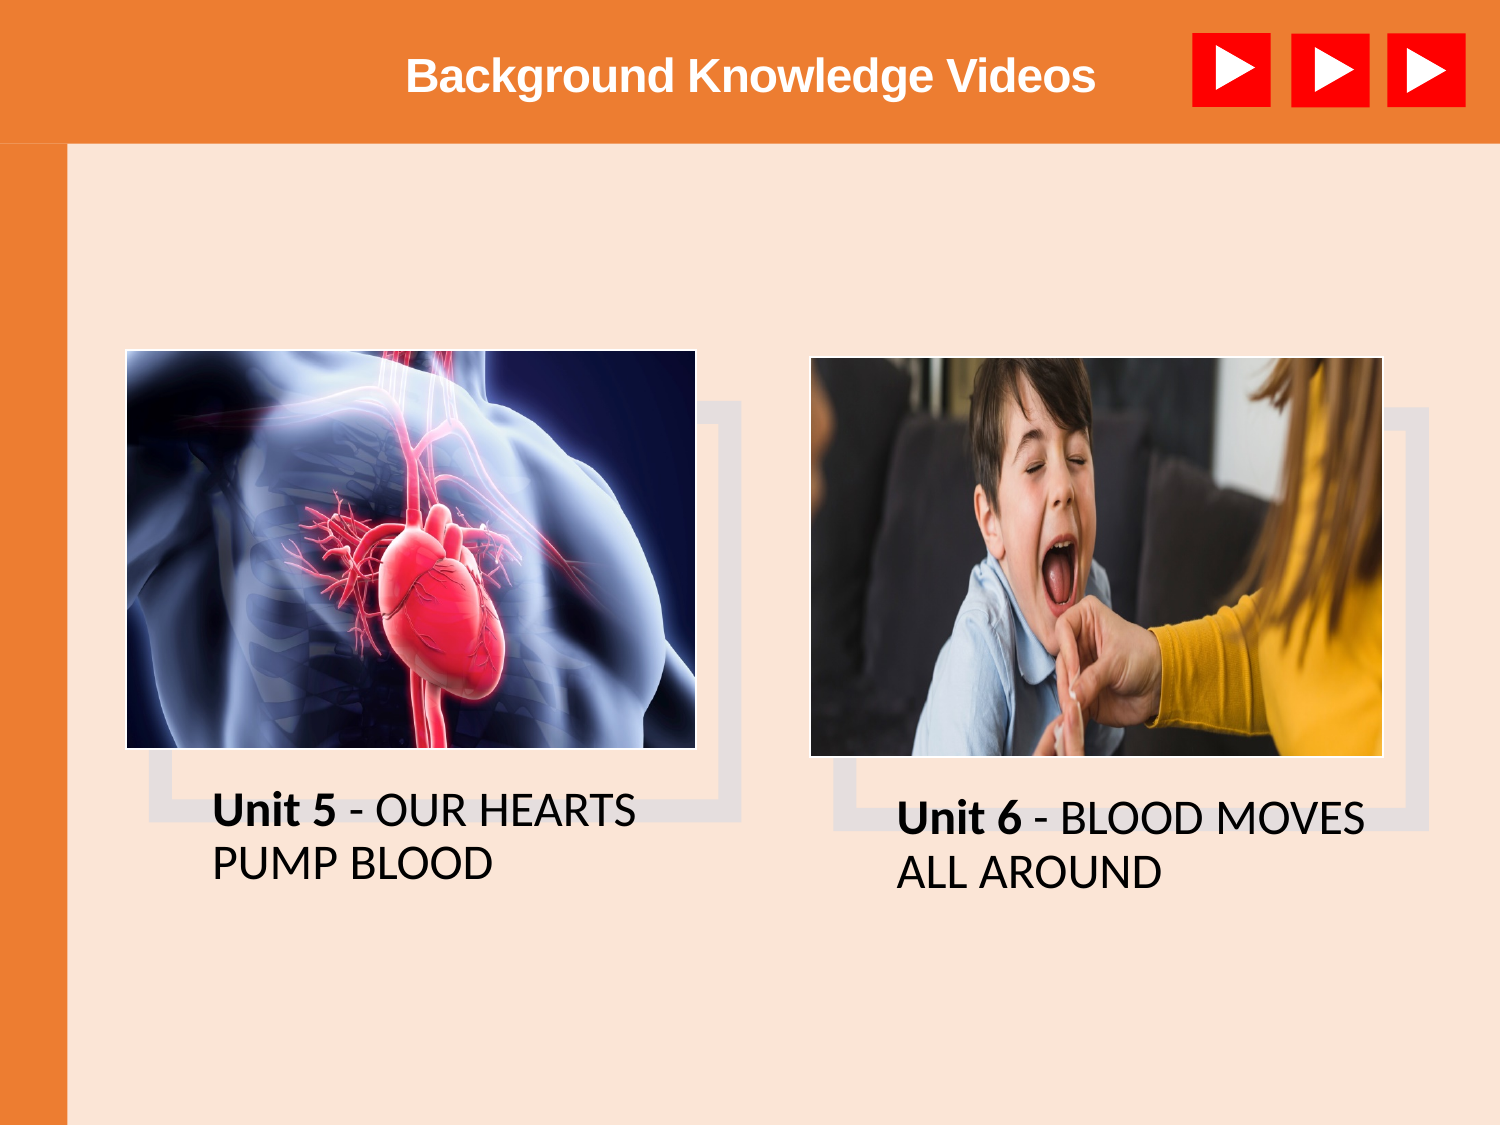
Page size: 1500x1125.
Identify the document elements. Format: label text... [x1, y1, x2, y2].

text_box [0, 143, 68, 1125]
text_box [809, 109, 1500, 1079]
text_box Background Knowledge Videos [390, 37, 1124, 109]
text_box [125, 103, 1084, 1069]
text_box [0, 0, 1500, 145]
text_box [1192, 33, 1466, 108]
